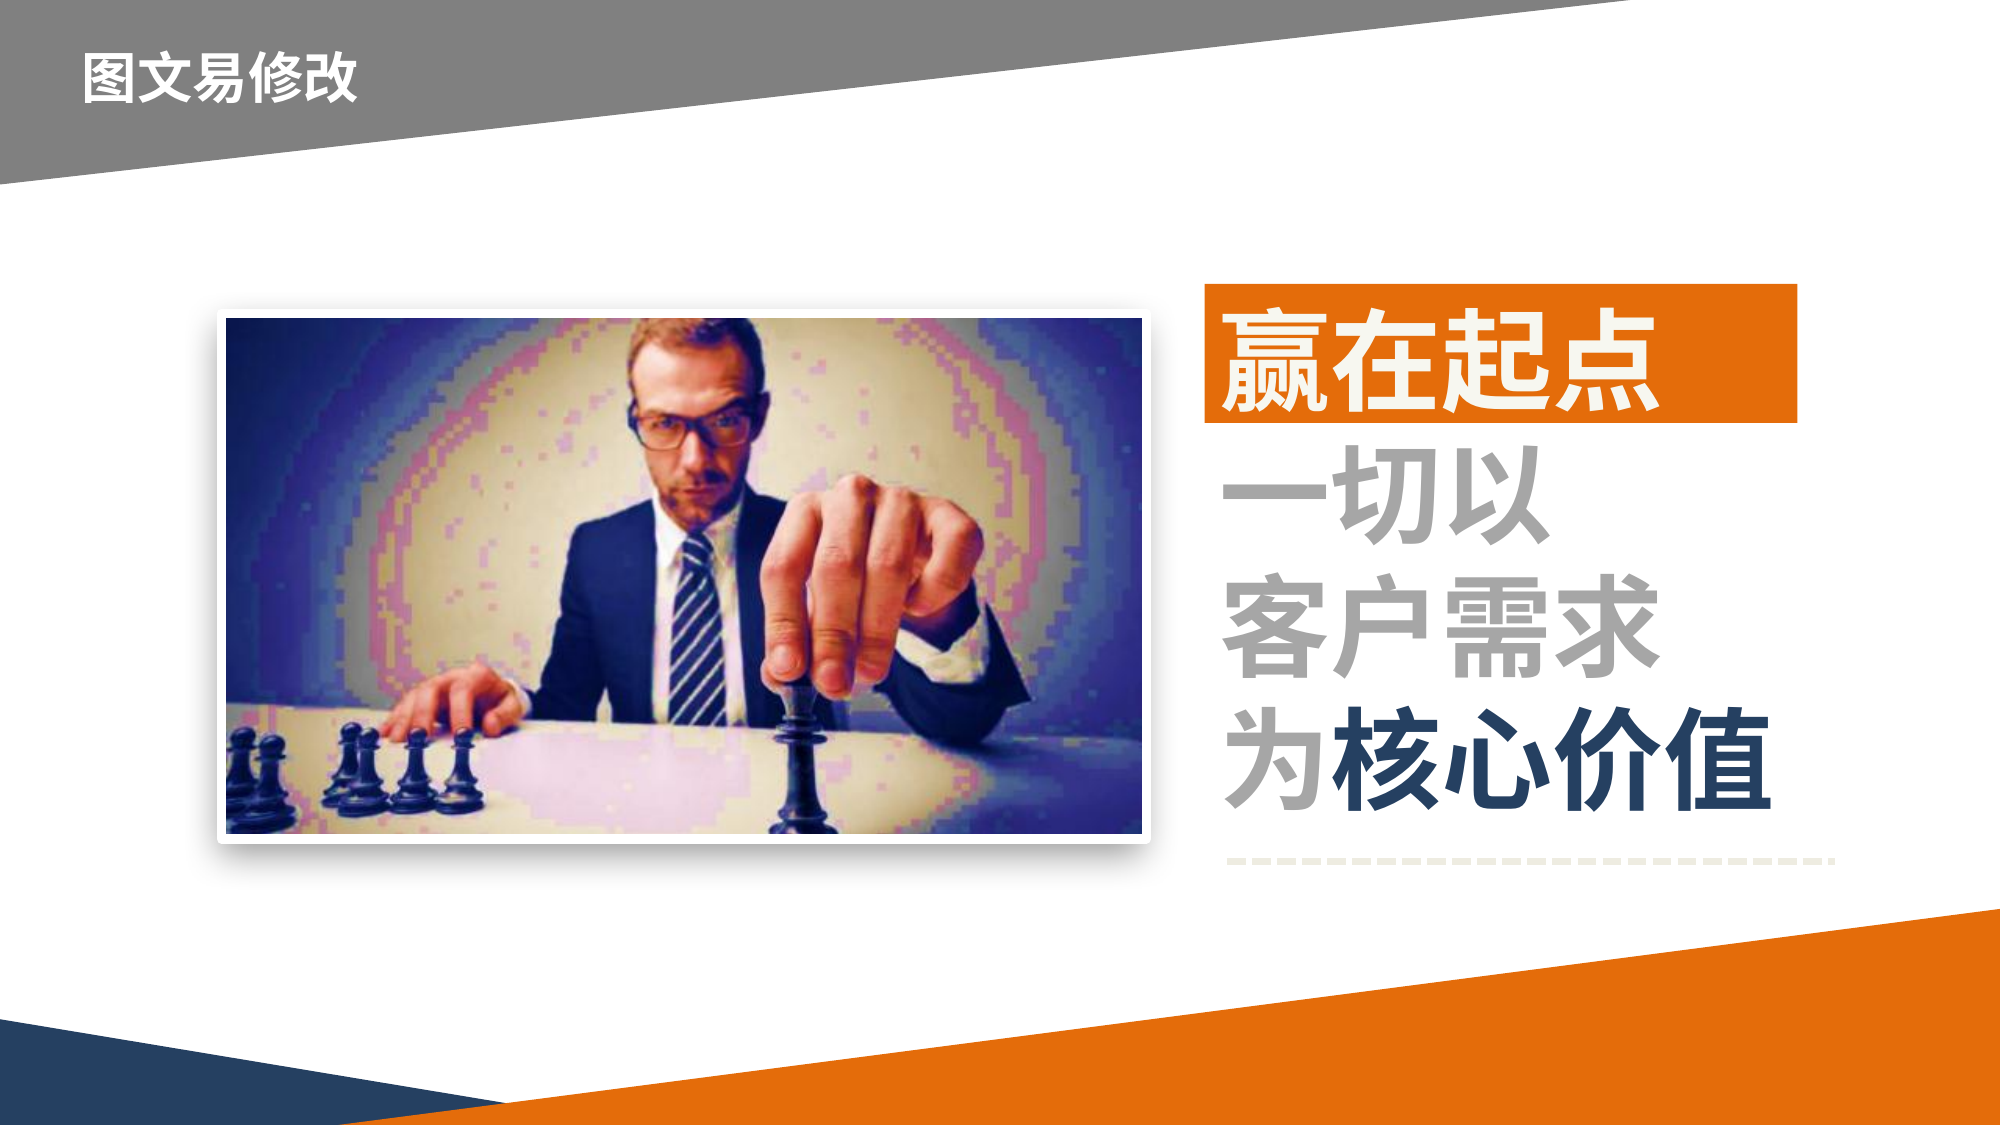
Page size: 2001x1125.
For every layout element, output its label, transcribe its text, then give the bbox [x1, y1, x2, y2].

text_box 赢在起点 一切以 客户需求 为核心价值 [1204, 283, 1960, 832]
picture [225, 317, 1142, 835]
text_box 图文易修改 [0, 42, 441, 110]
